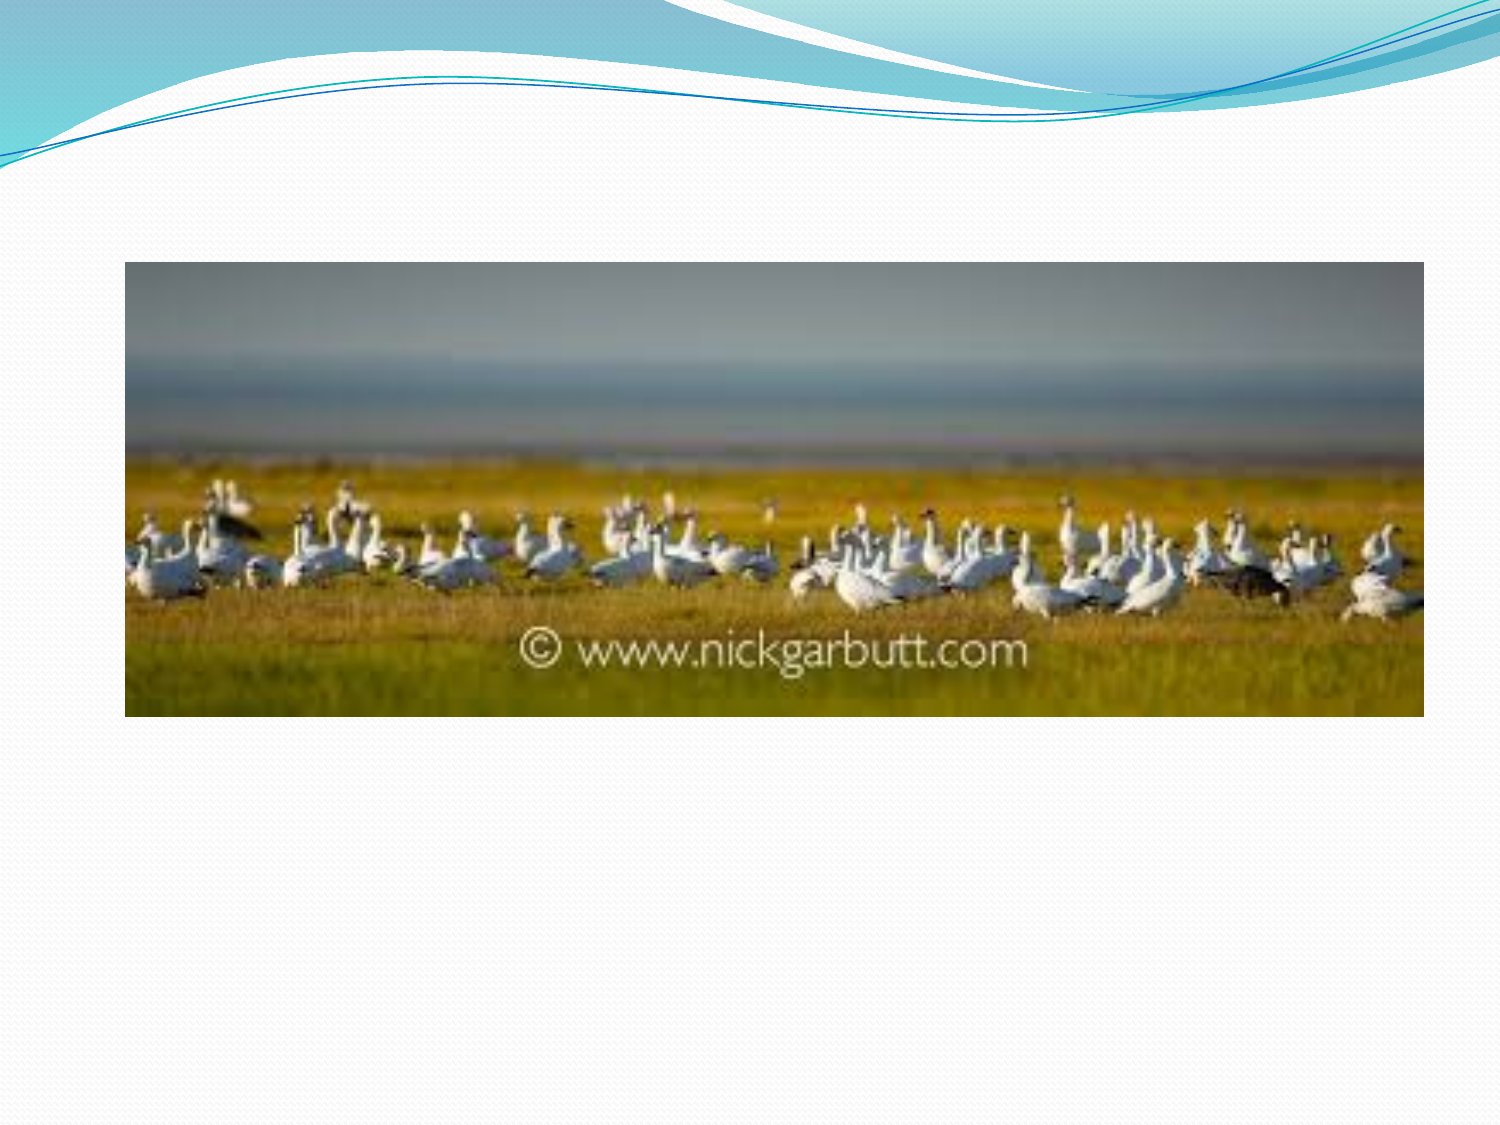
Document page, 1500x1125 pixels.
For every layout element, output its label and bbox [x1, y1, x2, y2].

picture [124, 262, 1424, 718]
